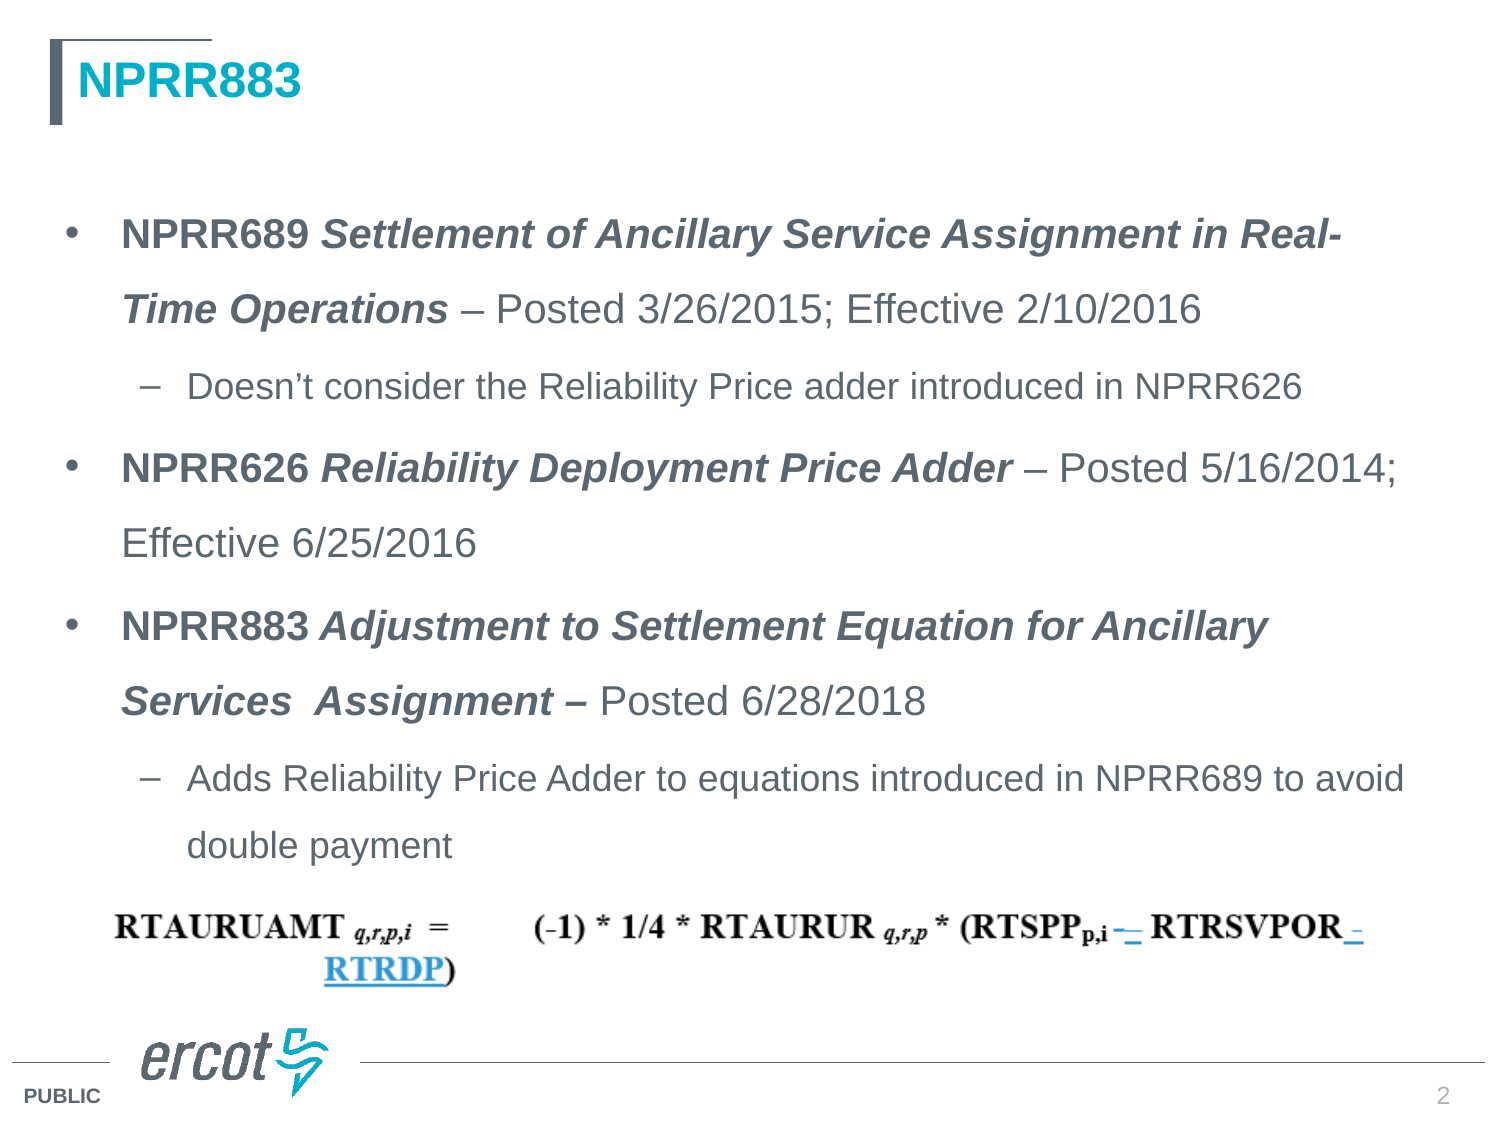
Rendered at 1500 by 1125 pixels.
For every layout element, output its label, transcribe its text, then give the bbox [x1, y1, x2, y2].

list NPRR689 Settlement of Ancillary Service Assignment in Real-Time Operations – Posted 3/26/2015; Effective 2/10/2016 Doesn’t consider the Reliability Price adder introduced in NPRR626 NPRR626 Reliability Deployment Price Adder – Posted 5/16/2014; Effective 6/25/2016 NPRR883 Adjustment to Settlement Equation for Ancillary Services Assignment – Posted 6/28/2018 Adds Reliability Price Adder to equations introduced in NPRR689 to avoid double payment [50, 174, 1450, 975]
picture [137, 1024, 332, 1100]
title NPRR883 [62, 39, 1450, 125]
slide_number 2 [1400, 1076, 1488, 1113]
picture [68, 899, 1401, 1004]
